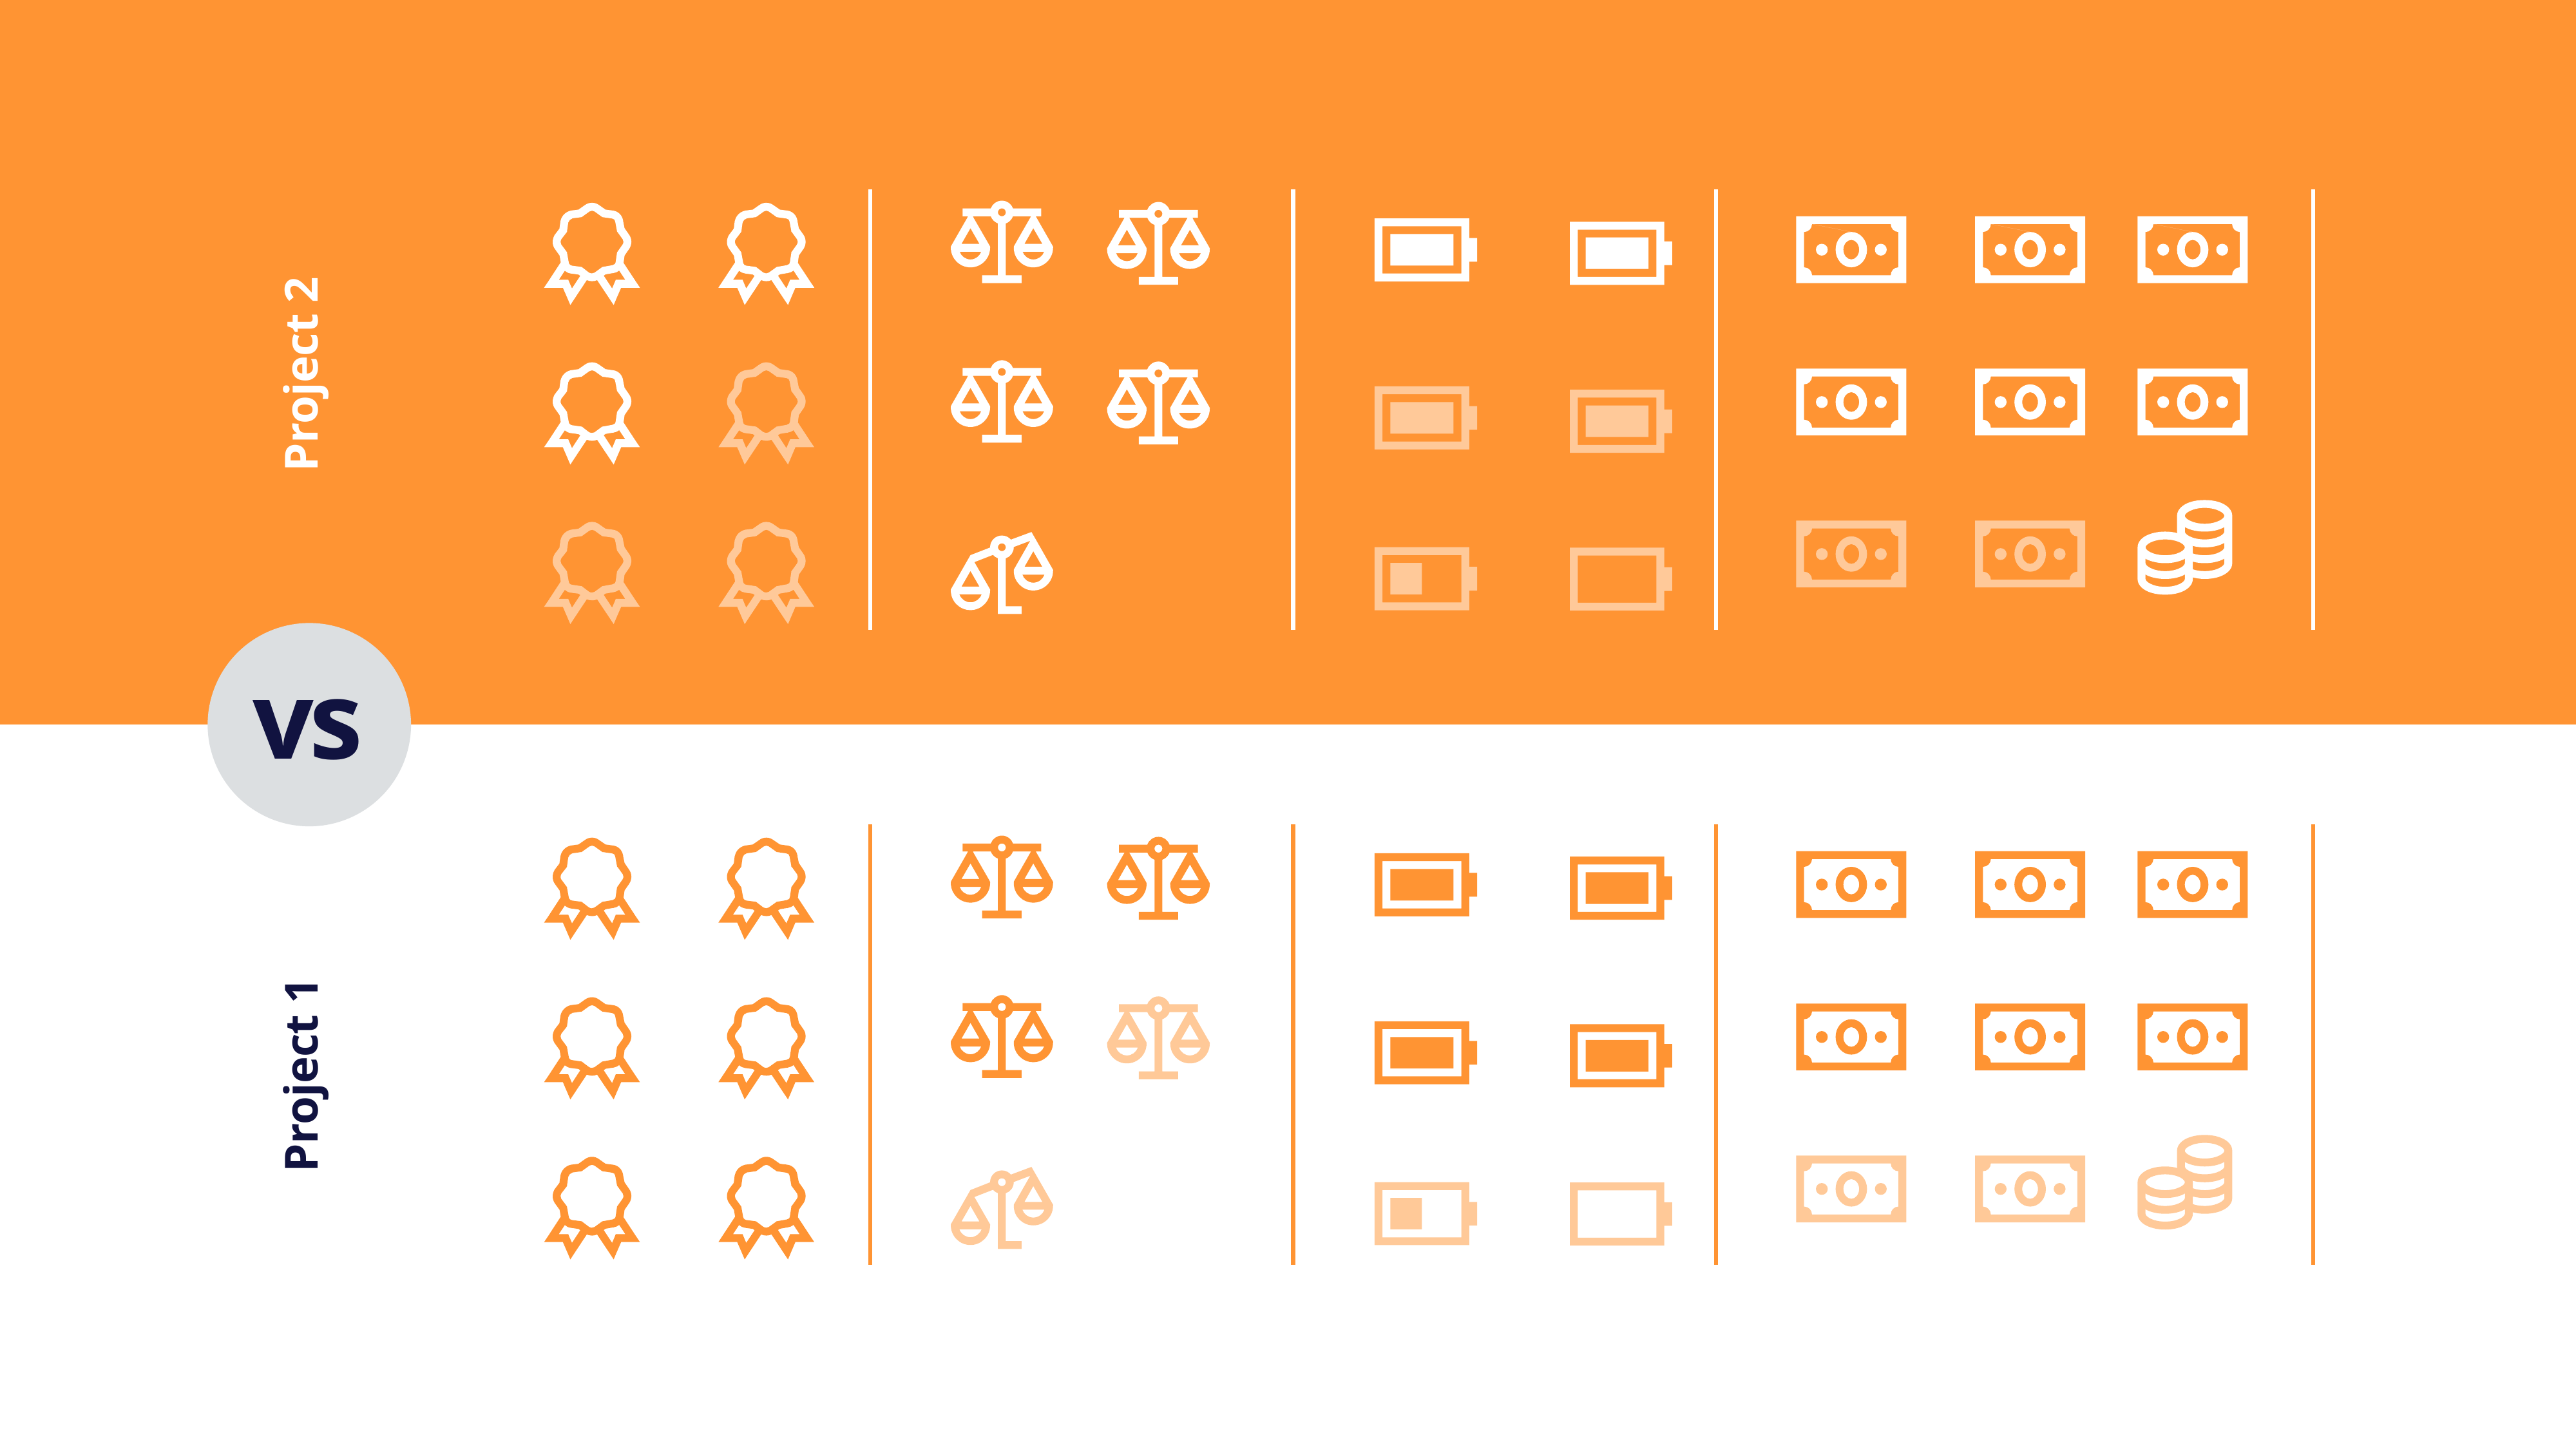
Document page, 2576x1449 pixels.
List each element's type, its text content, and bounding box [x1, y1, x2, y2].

text_box [1975, 216, 2086, 283]
text_box [1570, 857, 1672, 920]
text_box [1570, 1024, 1672, 1088]
text_box [544, 522, 640, 625]
text_box [1713, 824, 1719, 1265]
text_box [951, 532, 1053, 614]
text_box [1374, 1021, 1478, 1084]
text_box [544, 362, 640, 465]
text_box [1570, 547, 1672, 611]
text_box [1374, 1182, 1478, 1245]
text_box [718, 997, 815, 1100]
text_box [1796, 368, 1907, 436]
text_box [718, 837, 815, 940]
text_box [951, 835, 1053, 919]
text_box Project 2 [274, 251, 332, 497]
text_box [1291, 824, 1295, 1265]
text_box [718, 522, 815, 625]
text_box [951, 360, 1053, 443]
text_box [1570, 390, 1672, 453]
text_box [1107, 837, 1210, 920]
text_box [2311, 824, 2316, 1265]
text_box [951, 995, 1053, 1078]
text_box [1796, 216, 1907, 283]
text_box [1975, 1155, 2086, 1223]
text_box [1796, 851, 1907, 918]
text_box [1975, 368, 2086, 436]
text_box [1570, 222, 1672, 285]
text_box [1374, 218, 1478, 282]
text_box [1374, 853, 1478, 916]
text_box [1713, 189, 1719, 630]
text_box [544, 837, 640, 940]
text_box [1374, 386, 1478, 450]
text_box [2137, 851, 2248, 918]
text_box [1796, 520, 1907, 588]
text_box [718, 202, 815, 305]
text_box [1796, 1003, 1907, 1071]
text_box [544, 1157, 640, 1260]
text_box Project 1 [274, 952, 332, 1198]
text_box [1291, 189, 1295, 630]
text_box [951, 200, 1053, 283]
text_box [718, 362, 815, 465]
text_box [1796, 1155, 1907, 1223]
text_box [868, 189, 873, 630]
text_box [1374, 547, 1478, 611]
text_box [2137, 368, 2248, 436]
text_box [1975, 1003, 2086, 1071]
text_box [2137, 1003, 2248, 1071]
text_box [2137, 1135, 2233, 1230]
text_box [1107, 996, 1210, 1079]
text_box [1975, 851, 2086, 918]
text_box [544, 202, 640, 305]
text_box [951, 1166, 1053, 1249]
text_box [2311, 189, 2316, 630]
text_box [2137, 500, 2233, 595]
text_box [1107, 361, 1210, 445]
text_box [0, 0, 2576, 725]
text_box vs [243, 649, 372, 785]
text_box [207, 623, 412, 827]
text_box [1570, 1182, 1672, 1246]
text_box [544, 997, 640, 1100]
text_box [1975, 520, 2086, 588]
text_box [718, 1157, 815, 1260]
text_box [2137, 216, 2248, 283]
text_box [1107, 202, 1210, 285]
text_box [868, 824, 873, 1265]
